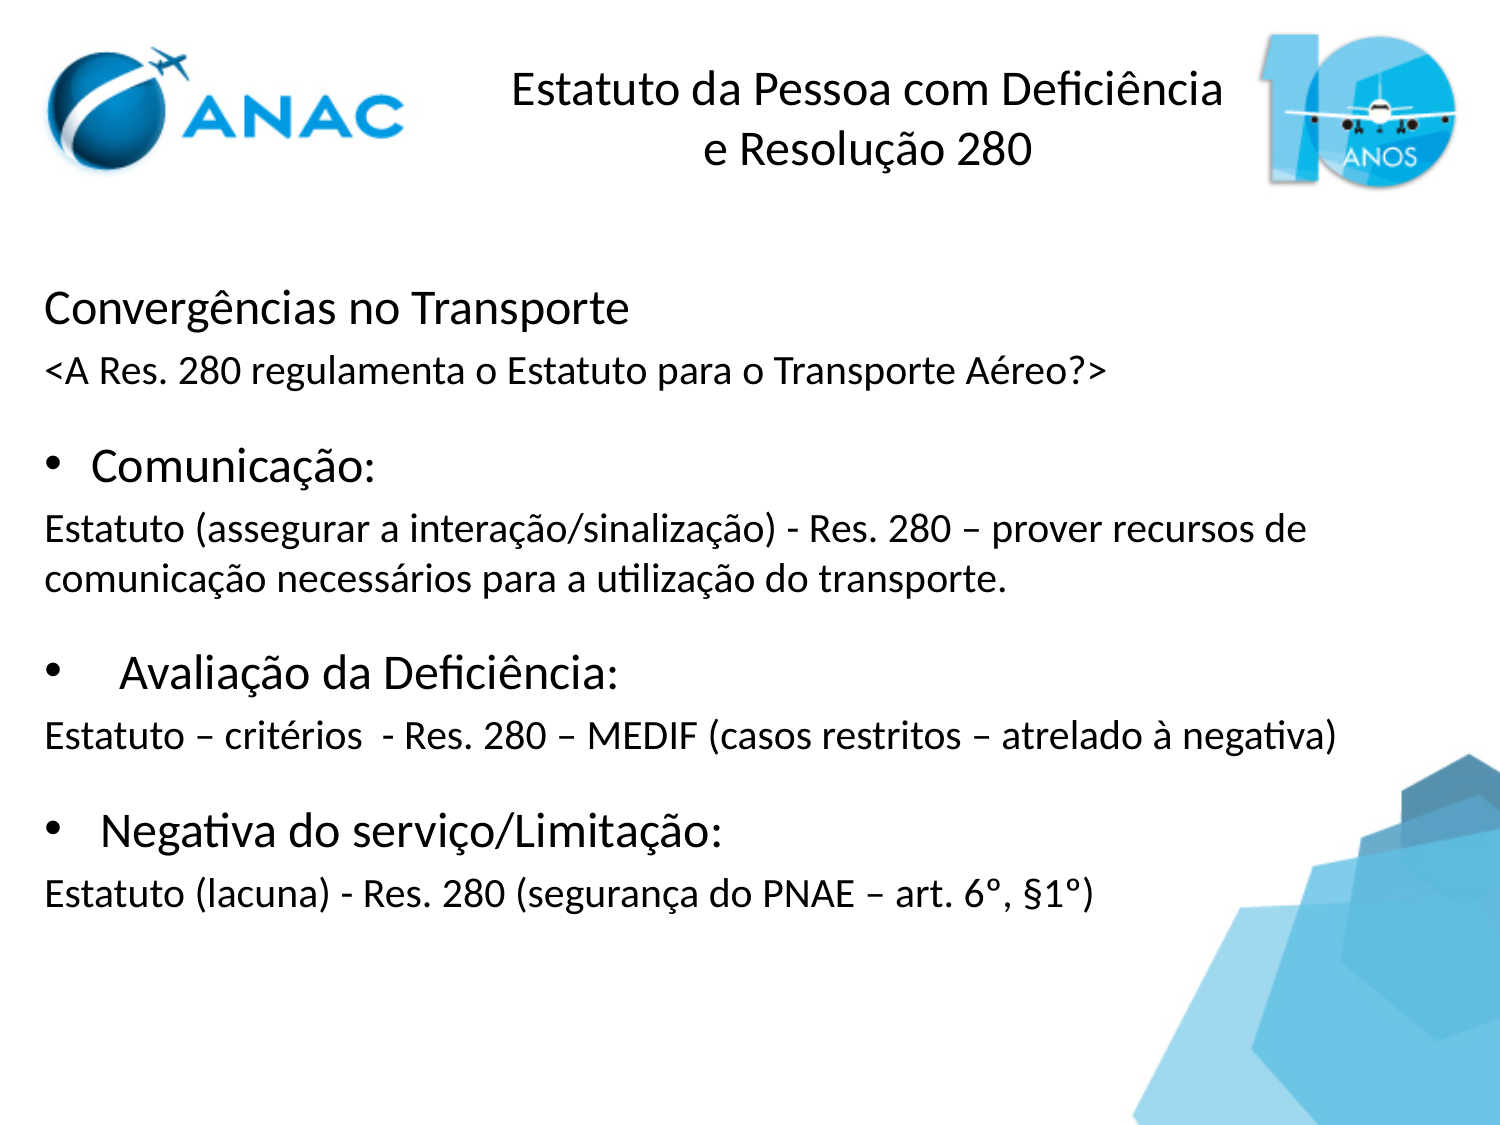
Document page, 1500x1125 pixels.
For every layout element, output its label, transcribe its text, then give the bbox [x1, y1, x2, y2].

text_box Estatuto da Pessoa com Deficiência e Resolução 280 [490, 48, 1247, 183]
list Convergências no Transporte <A Res. 280 regulamenta o Estatuto para o Transporte Aéreo?> Comunicação: Estatuto (assegurar a interação/sinalização) - Res. 280 – prover recursos de comunicação necessários para a utilização do transporte. Avaliação da Deficiência: Estatuto – critérios - Res. 280 – MEDIF (casos restritos – atrelado à negativa) Negativa do serviço/Limitação: Estatuto (lacuna) - Res. 280 (segurança do PNAE – art. 6º, §1º) [29, 267, 1459, 1005]
picture [0, 0, 1500, 1125]
